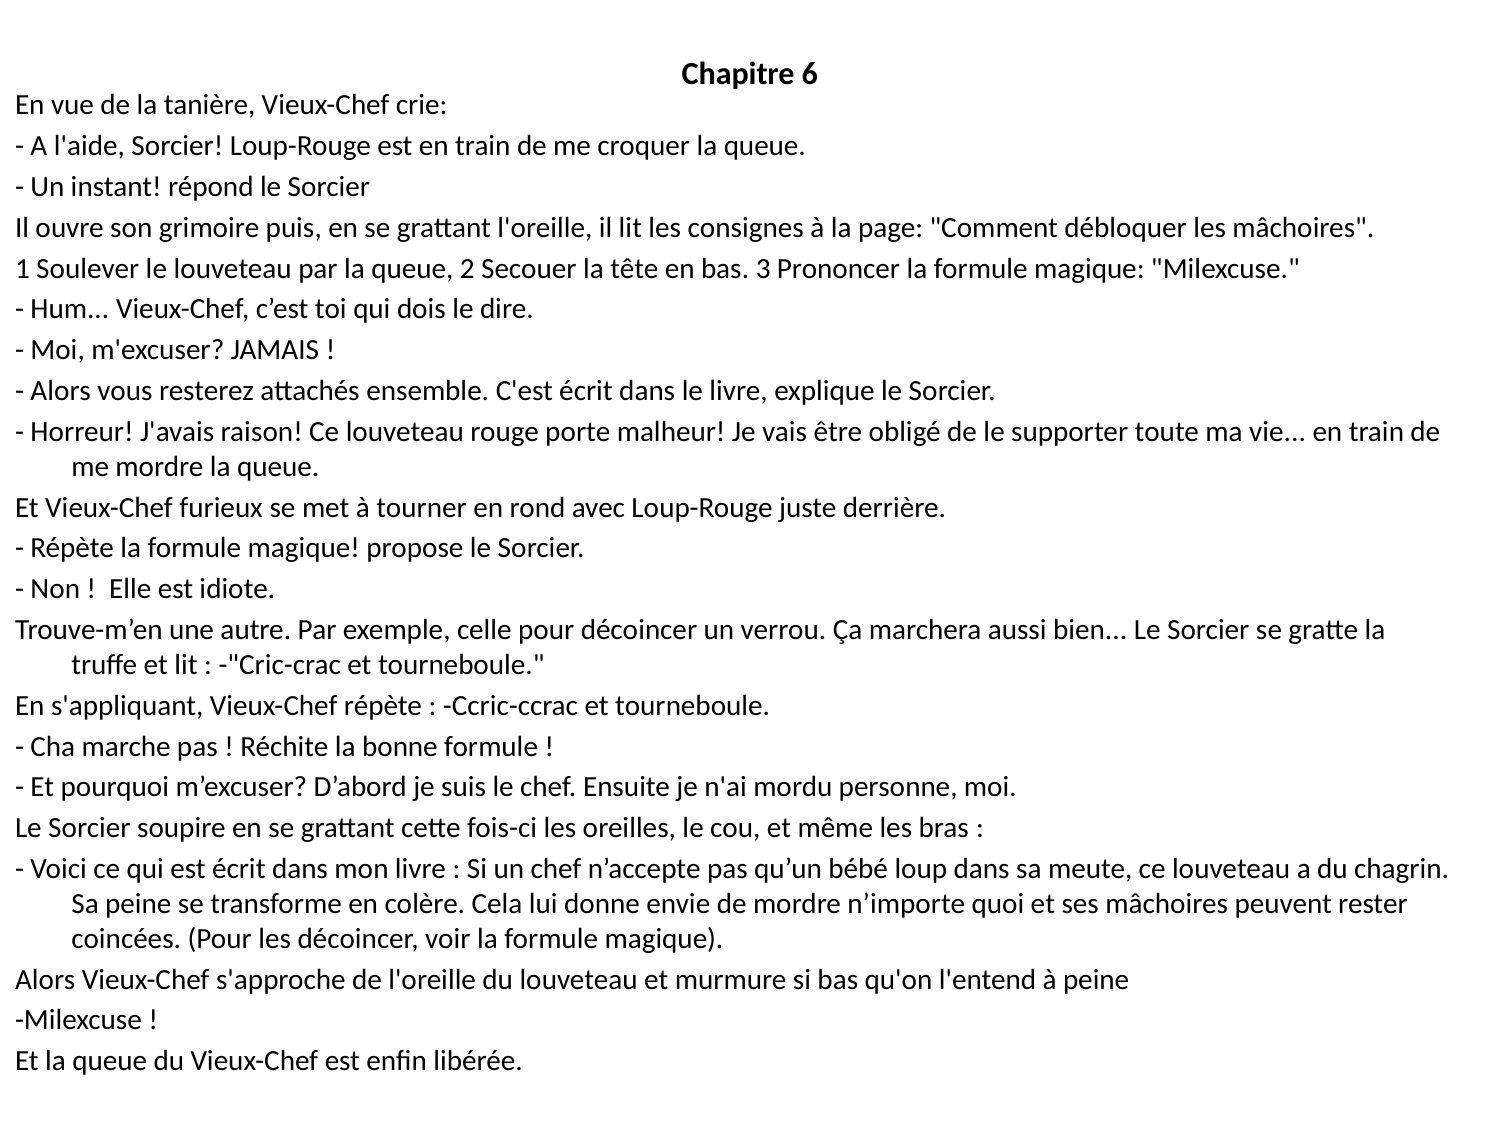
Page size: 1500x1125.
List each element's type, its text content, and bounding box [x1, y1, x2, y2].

title Chapitre 6 [75, 45, 1425, 78]
list En vue de la tanière, Vieux-Chef crie: - A l'aide, Sorcier! Loup-Rouge est en train de me croquer la queue. - Un instant! répond le Sorcier Il ouvre son grimoire puis, en se grattant l'oreille, il lit les consignes à la page: "Comment débloquer les mâchoires". 1 Soulever le louveteau par la queue, 2 Secouer la tête en bas. 3 Prononcer la formule magique: "Milexcuse." - Hum... Vieux-Chef, c’est toi qui dois le dire. - Moi, m'excuser? JAMAIS ! - Alors vous resterez attachés ensemble. C'est écrit dans le livre, explique le Sorcier. - Horreur! J'avais raison! Ce louveteau rouge porte malheur! Je vais être obligé de le supporter toute ma vie... en train de me mordre la queue. Et Vieux-Chef furieux se met à tourner en rond avec Loup-Rouge juste derrière. - Répète la formule magique! propose le Sorcier. - Non ! Elle est idiote. Trouve-m’en une autre. Par exemple, celle pour décoincer un verrou. Ça marchera aussi bien... Le Sorcier se gratte la truffe et lit : -"Cric-crac et tourneboule." En s'appliquant, Vieux-Chef répète : -Ccric-ccrac et tourneboule. - Cha marche pas ! Réchite la bonne formule ! - Et pourquoi m’excuser? D’abord je suis le chef. Ensuite je n'ai mordu personne, moi. Le Sorcier soupire en se grattant cette fois-ci les oreilles, le cou, et même les bras : - Voici ce qui est écrit dans mon livre : Si un chef n’accepte pas qu’un bébé loup dans sa meute, ce louveteau a du chagrin. Sa peine se transforme en colère. Cela lui donne envie de mordre n’importe quoi et ses mâchoires peuvent rester coincées. (Pour les décoincer, voir la formule magique). Alors Vieux-Chef s'approche de l'oreille du louveteau et murmure si bas qu'on l'entend à peine -Milexcuse ! Et la queue du Vieux-Chef est enfin libérée. [0, 78, 1471, 1125]
